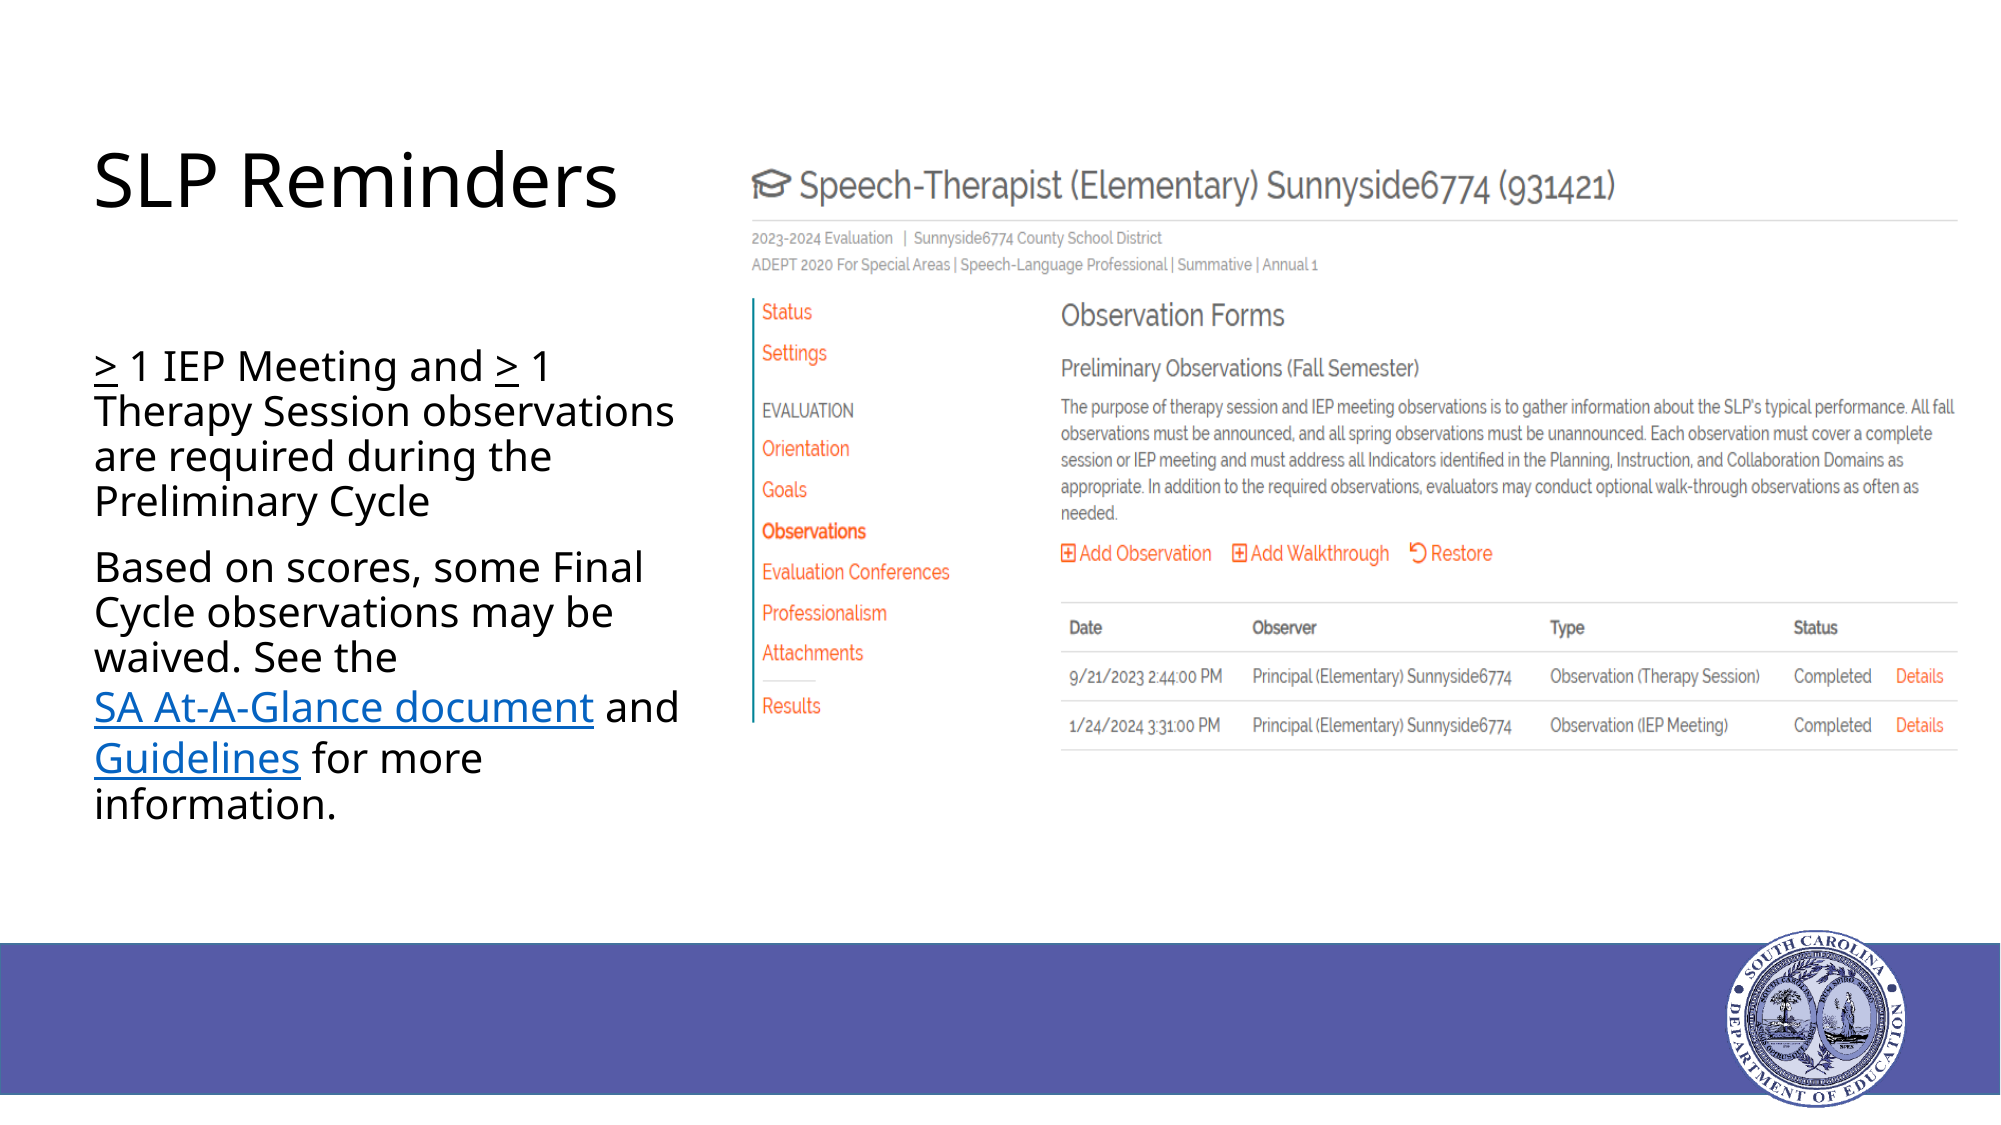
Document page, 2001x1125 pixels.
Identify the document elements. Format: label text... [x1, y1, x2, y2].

picture [747, 159, 2000, 756]
title SLP Reminders [78, 75, 754, 232]
picture [1723, 928, 1907, 1109]
list > 1 IEP Meeting and > 1 Therapy Session observations are required during the Preliminary Cycle Based on scores, some Final Cycle observations may be waived. See the SA At-A-Glance document and Guidelines for more information. [78, 337, 722, 920]
